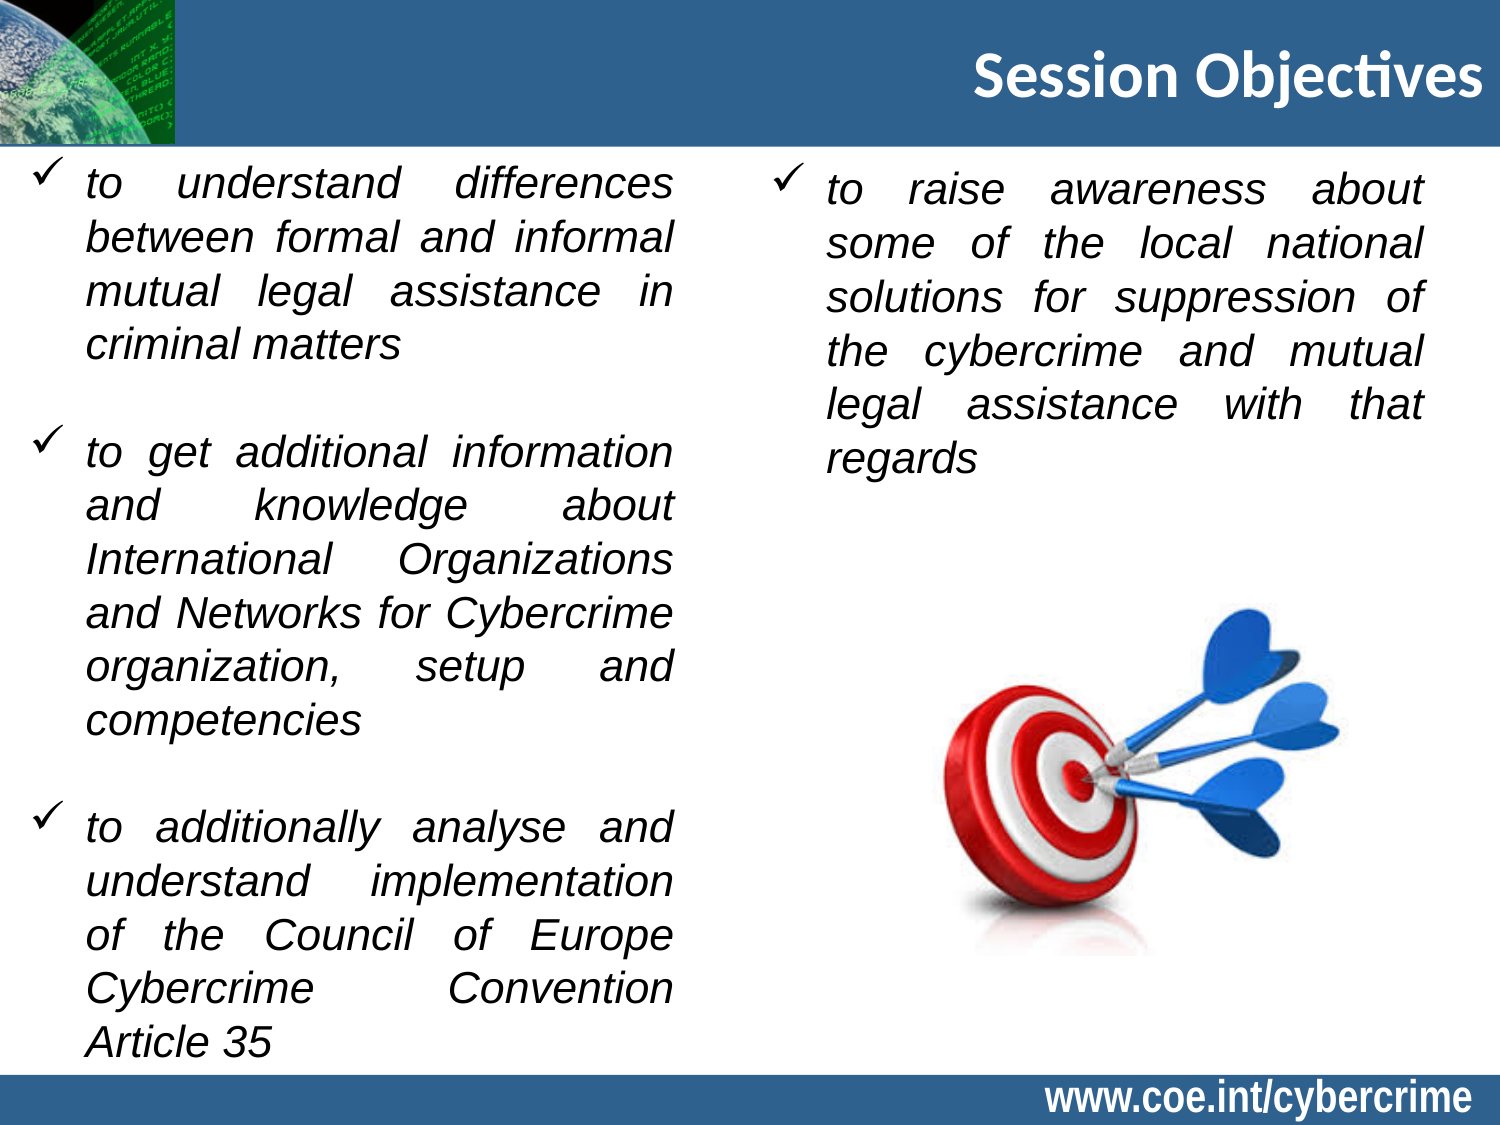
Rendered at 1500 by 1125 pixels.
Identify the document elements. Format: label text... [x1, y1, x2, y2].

picture [904, 602, 1366, 957]
picture [0, 0, 175, 144]
text_box Session Objectives [179, 0, 1500, 149]
text_box to raise awareness about some of the local national solutions for suppression of the cybercrime and mutual legal assistance with that regards [755, 152, 1440, 490]
text_box to understand differences between formal and informal mutual legal assistance in criminal matters to get additional information and knowledge about International Organizations and Networks for Cybercrime organization, setup and competencies to additionally analyse and understand implementation of the Council of Europe Cybercrime Convention Article 35 [14, 146, 691, 1074]
text_box www.coe.int/cybercrime [1030, 1059, 1500, 1125]
text_box [0, 1073, 1030, 1125]
